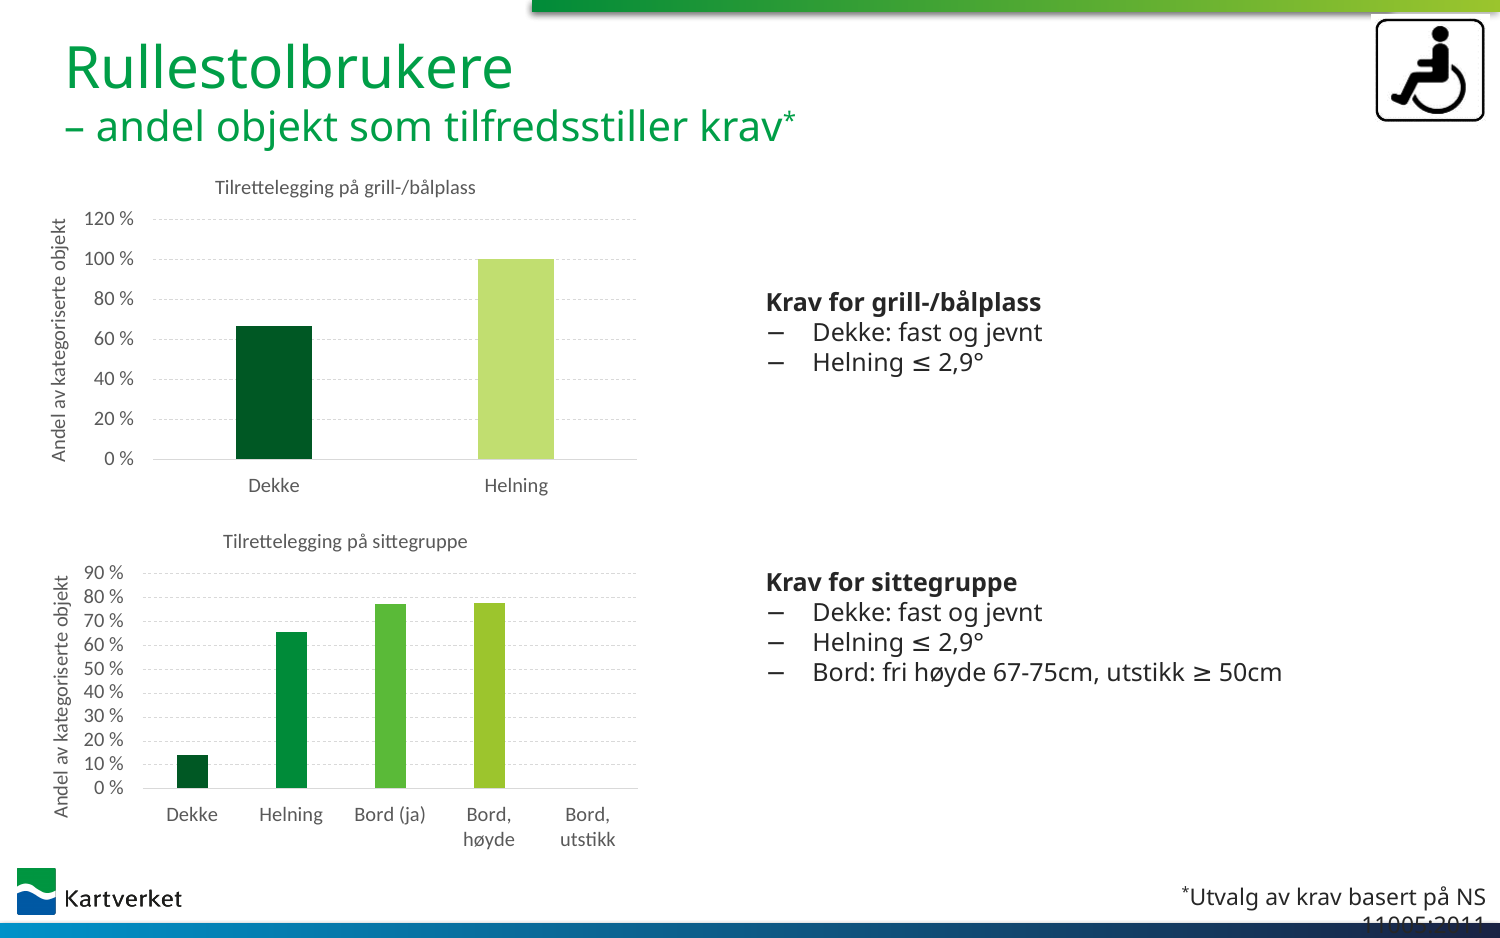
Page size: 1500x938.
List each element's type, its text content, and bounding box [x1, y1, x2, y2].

picture [1371, 13, 1491, 127]
text_box Rullestolbrukere – andel objekt som tilfredsstiller krav* [49, 14, 1431, 158]
picture [41, 166, 650, 505]
text_box *Utvalg av krav basert på NS 11005:2011 [1068, 873, 1500, 938]
text_box Krav for grill-/bålplass Dekke: fast og jevnt Helning ≤ 2,9° [750, 279, 1452, 384]
text_box Krav for sittegruppe Dekke: fast og jevnt Helning ≤ 2,9° Bord: fri høyde 67-75cm, utstikk ≥ 50cm [750, 559, 1500, 694]
picture [41, 520, 650, 859]
